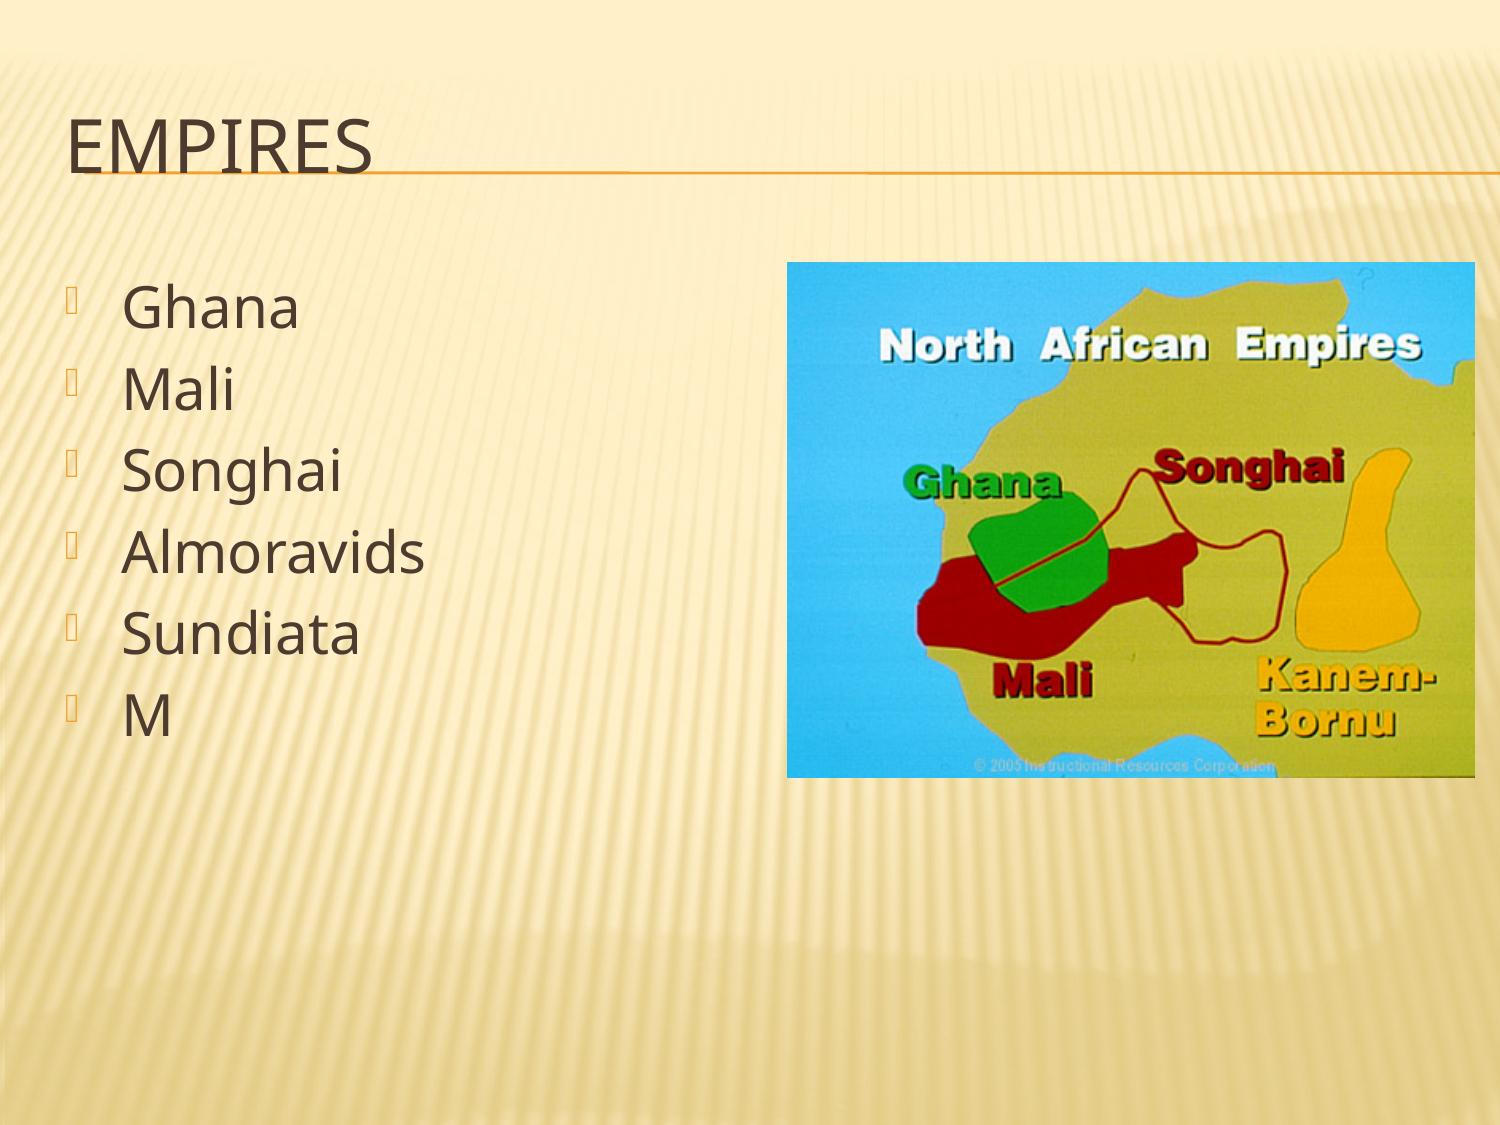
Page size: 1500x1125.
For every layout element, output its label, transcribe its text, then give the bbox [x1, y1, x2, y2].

title Empires [49, 75, 1475, 213]
list Ghana Mali Songhai Almoravids Sundiata M [50, 262, 763, 1038]
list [787, 262, 1476, 779]
